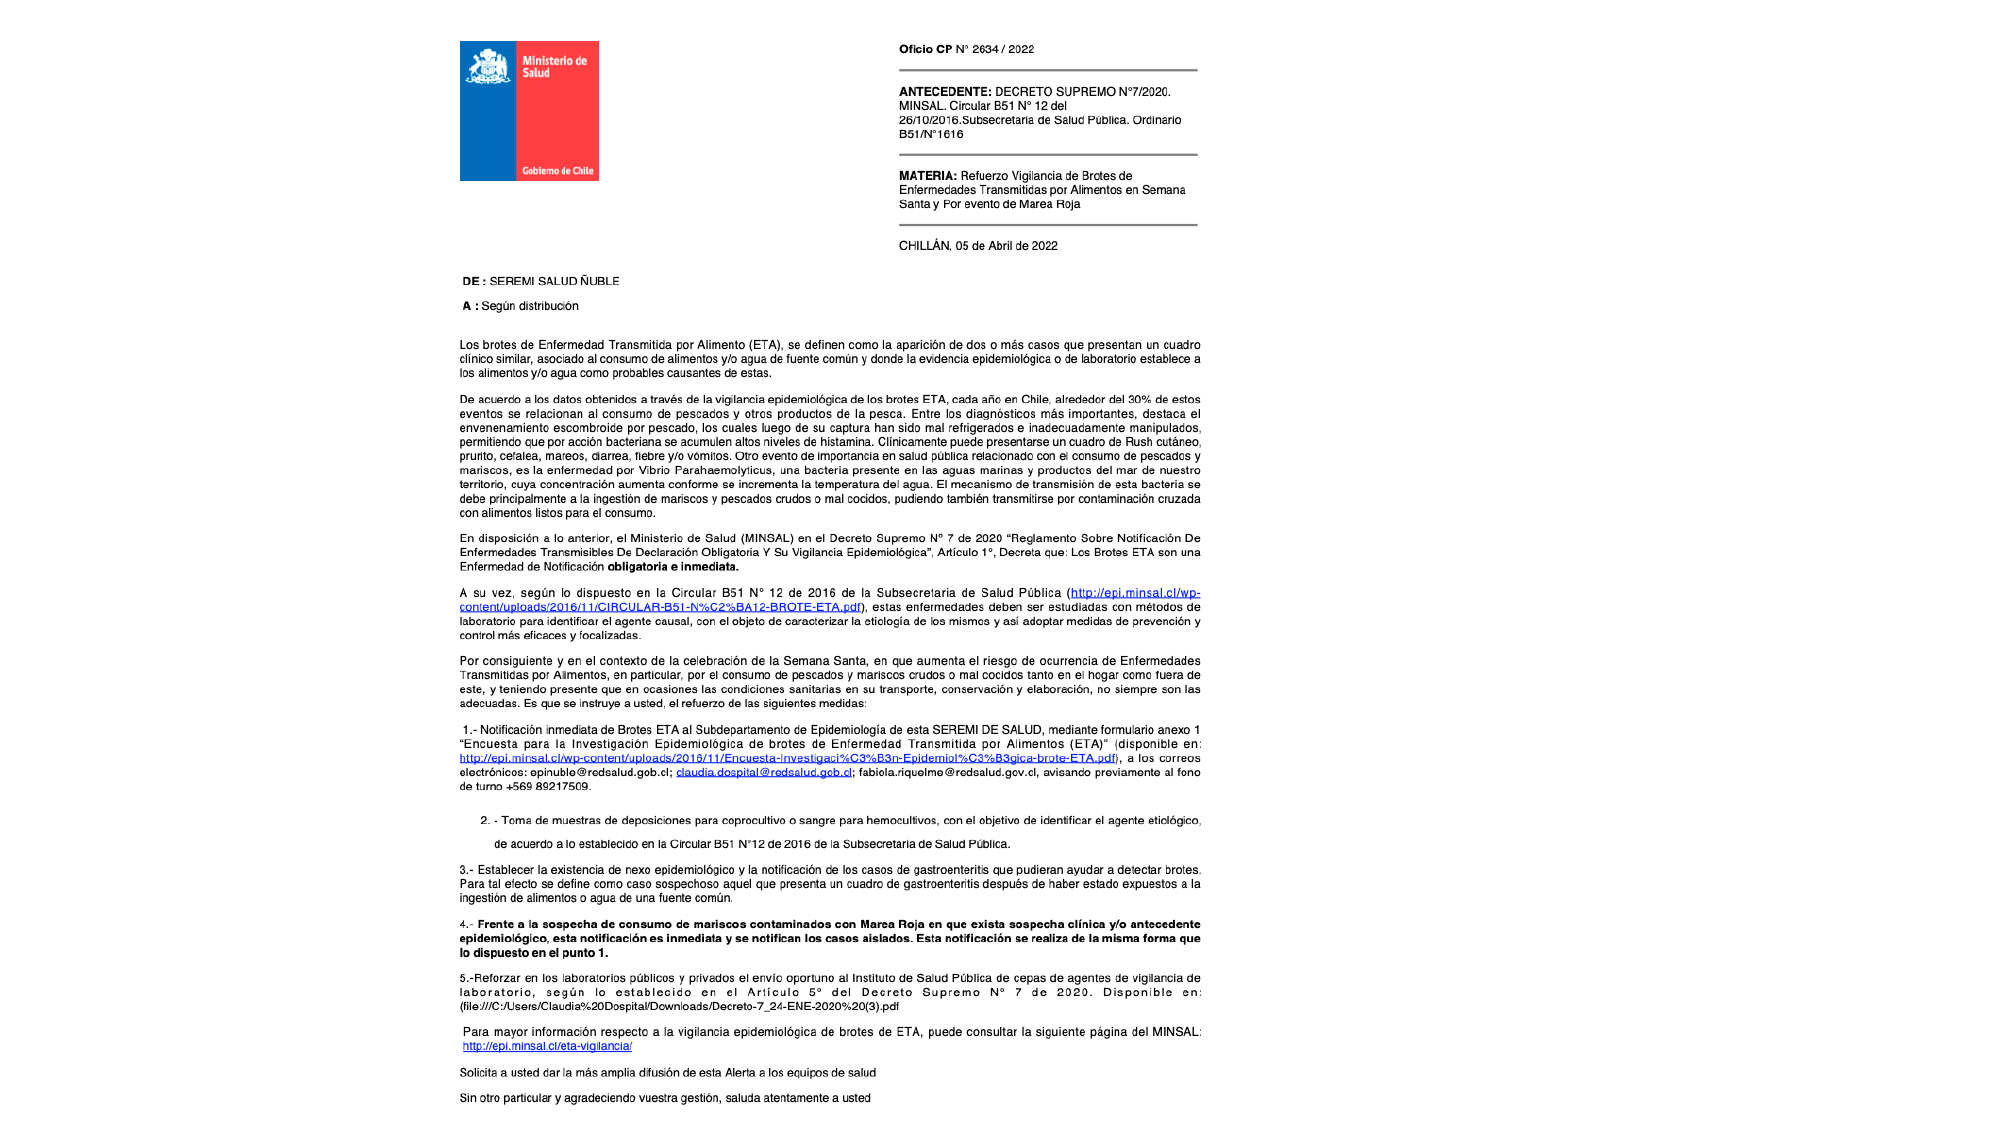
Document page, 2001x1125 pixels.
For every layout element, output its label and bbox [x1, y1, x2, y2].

picture [430, 15, 1234, 1110]
